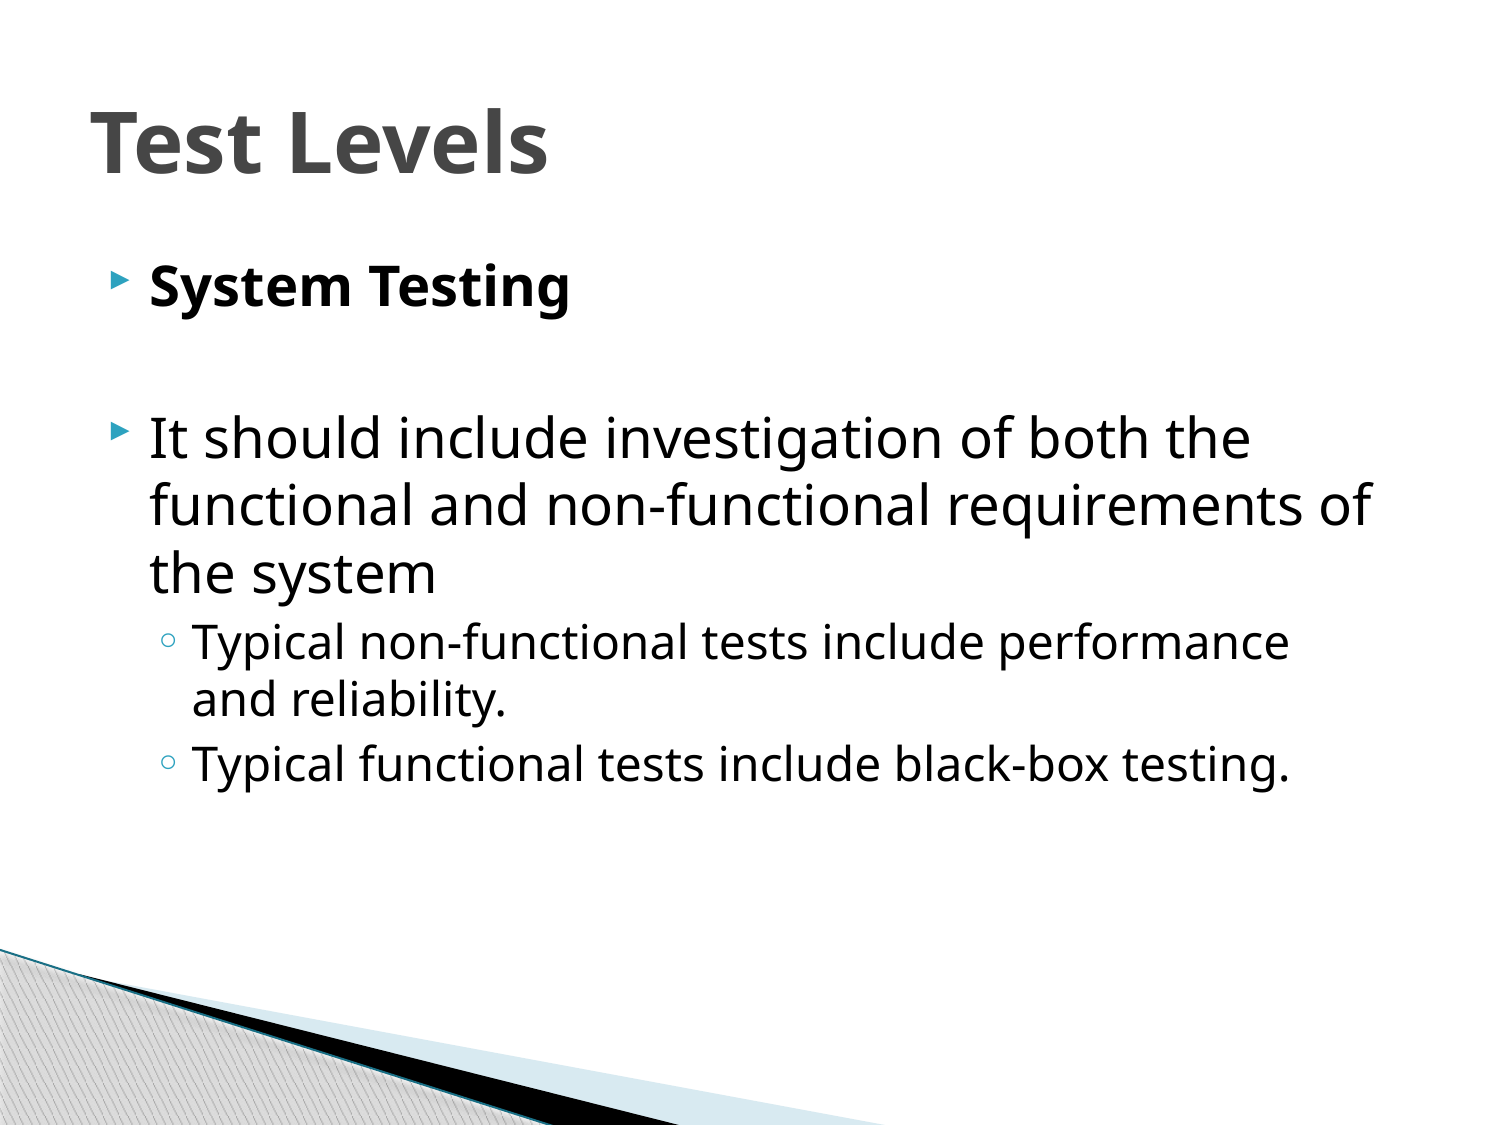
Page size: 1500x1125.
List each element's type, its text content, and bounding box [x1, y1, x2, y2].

title Test Levels [75, 45, 1425, 233]
list System Testing It should include investigation of both the functional and non-functional requirements of the system Typical non-functional tests include performance and reliability. Typical functional tests include black-box testing. [75, 243, 1388, 1012]
